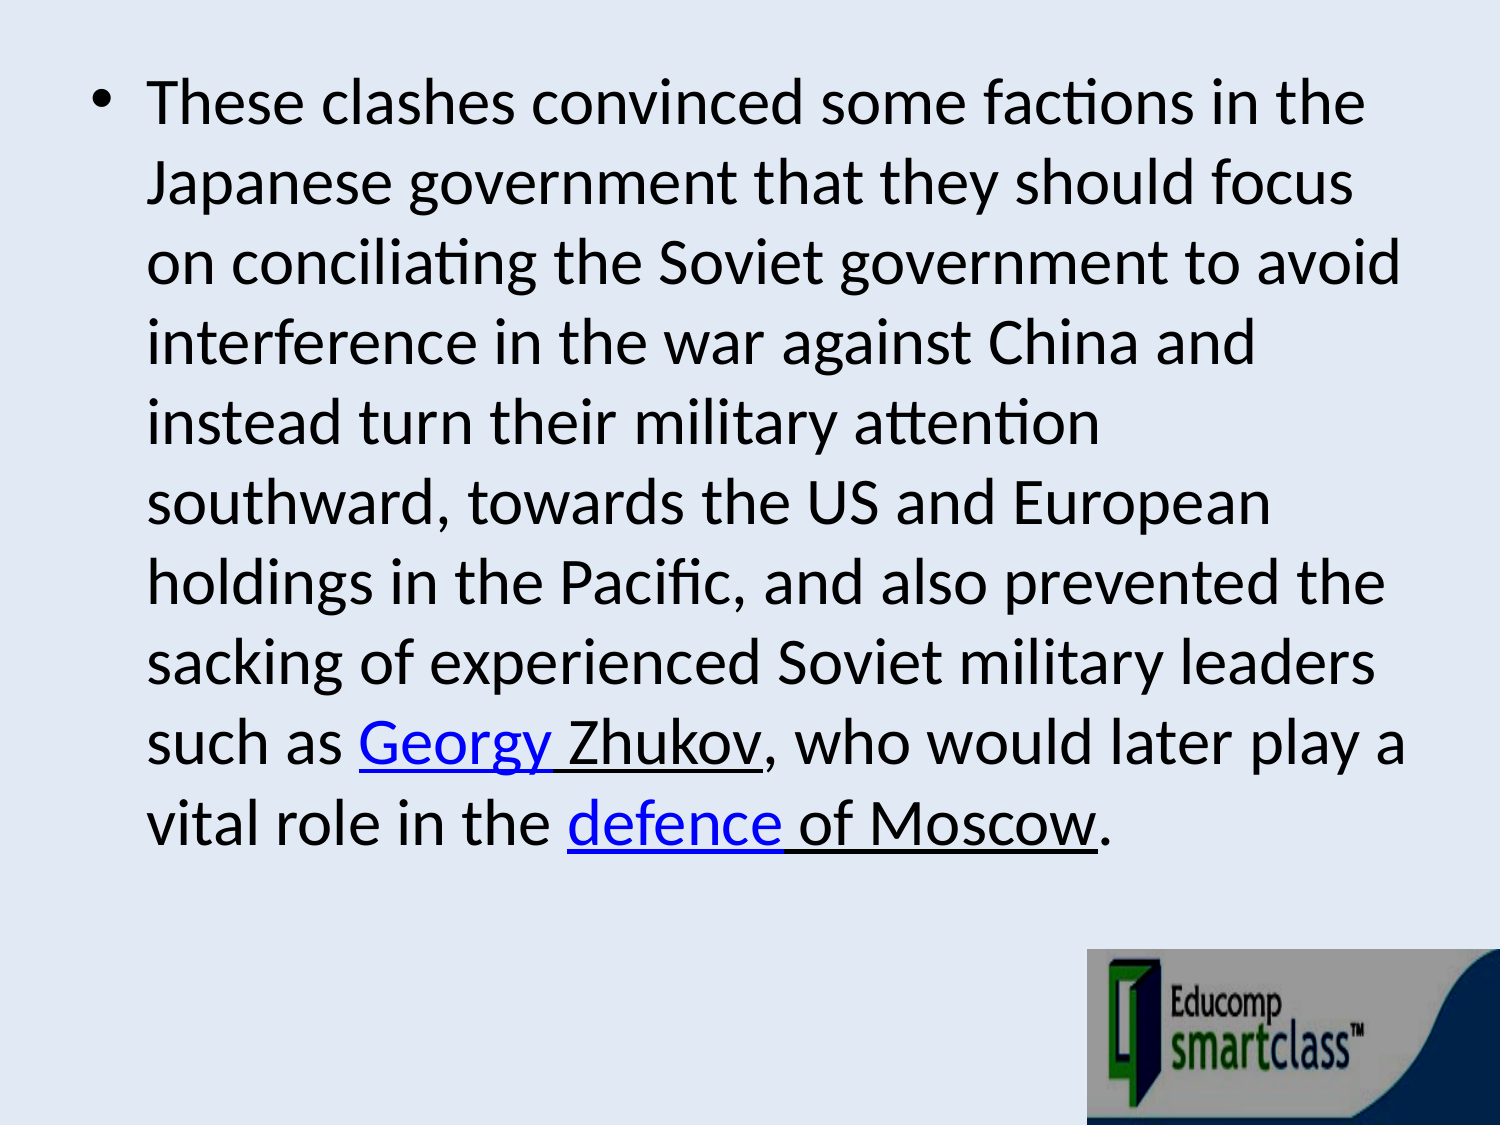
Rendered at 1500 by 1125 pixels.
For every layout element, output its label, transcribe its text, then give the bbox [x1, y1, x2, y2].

list These clashes convinced some factions in the Japanese government that they should focus on conciliating the Soviet government to avoid interference in the war against China and instead turn their military attention southward, towards the US and European holdings in the Pacific, and also prevented the sacking of experienced Soviet military leaders such as Georgy Zhukov, who would later play a vital role in the defence of Moscow. [75, 50, 1425, 1050]
picture [1087, 949, 1500, 1125]
